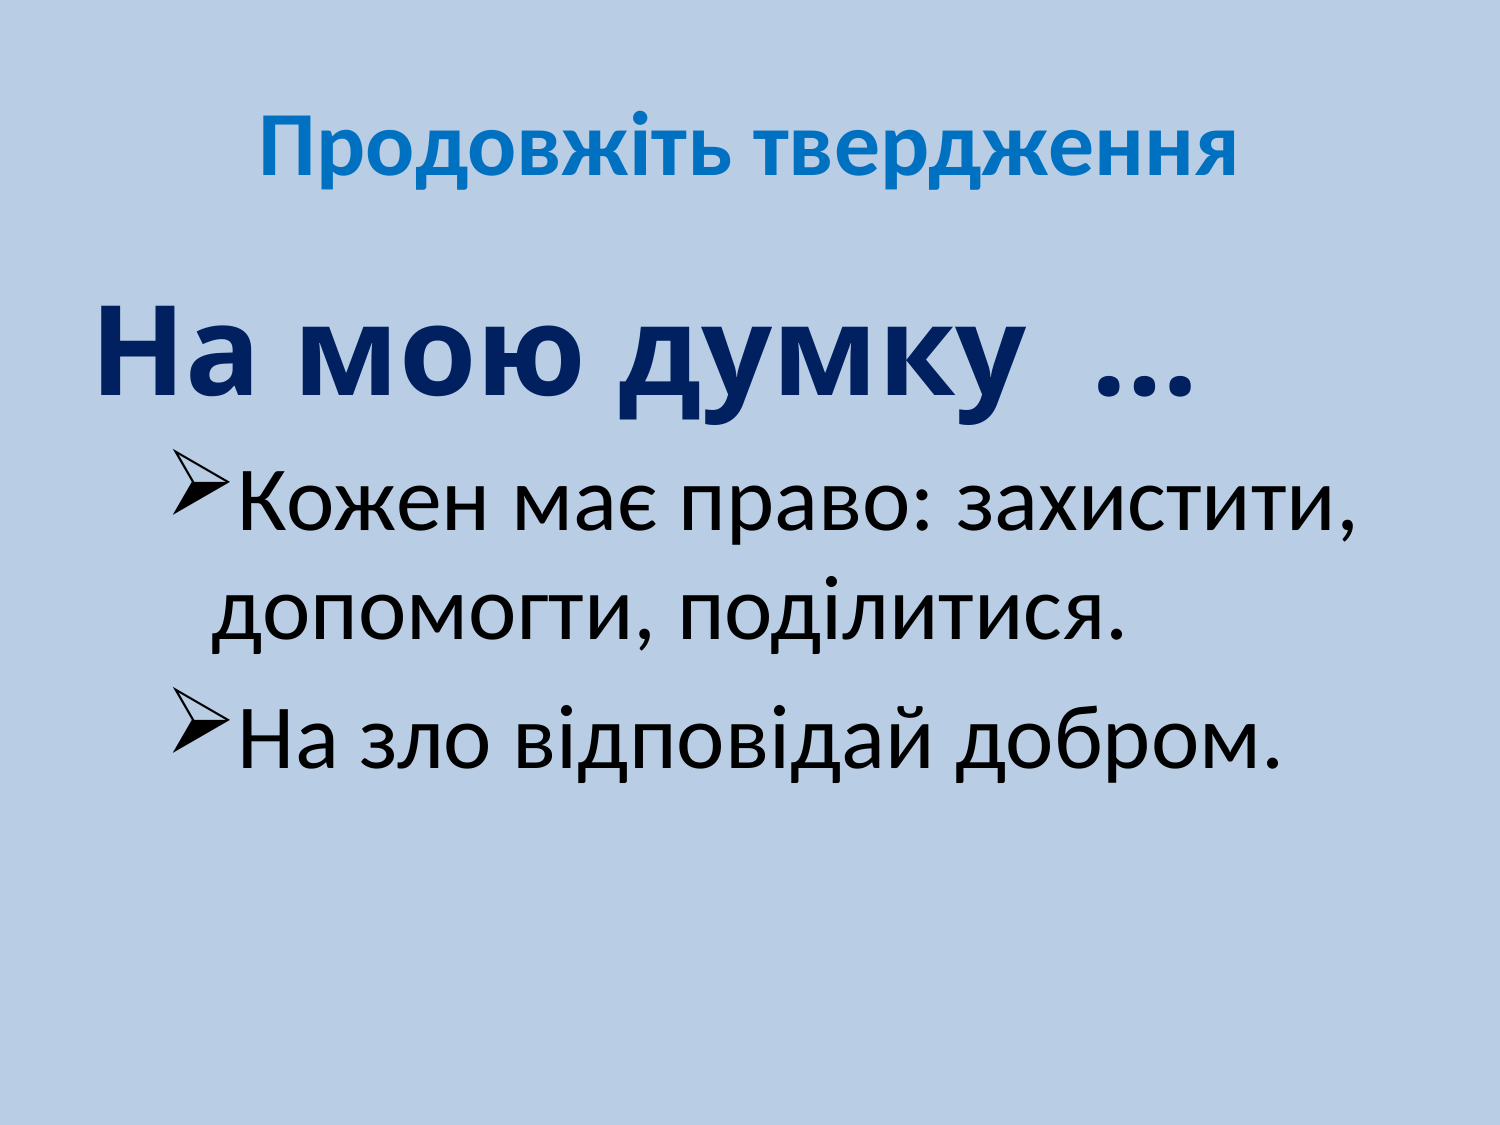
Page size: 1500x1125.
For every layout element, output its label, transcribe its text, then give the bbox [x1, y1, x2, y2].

title Продовжіть твердження [75, 45, 1425, 233]
list На мою думку … Кожен має право: захистити, допомогти, поділитися. На зло відповідай добром. [75, 262, 1425, 539]
